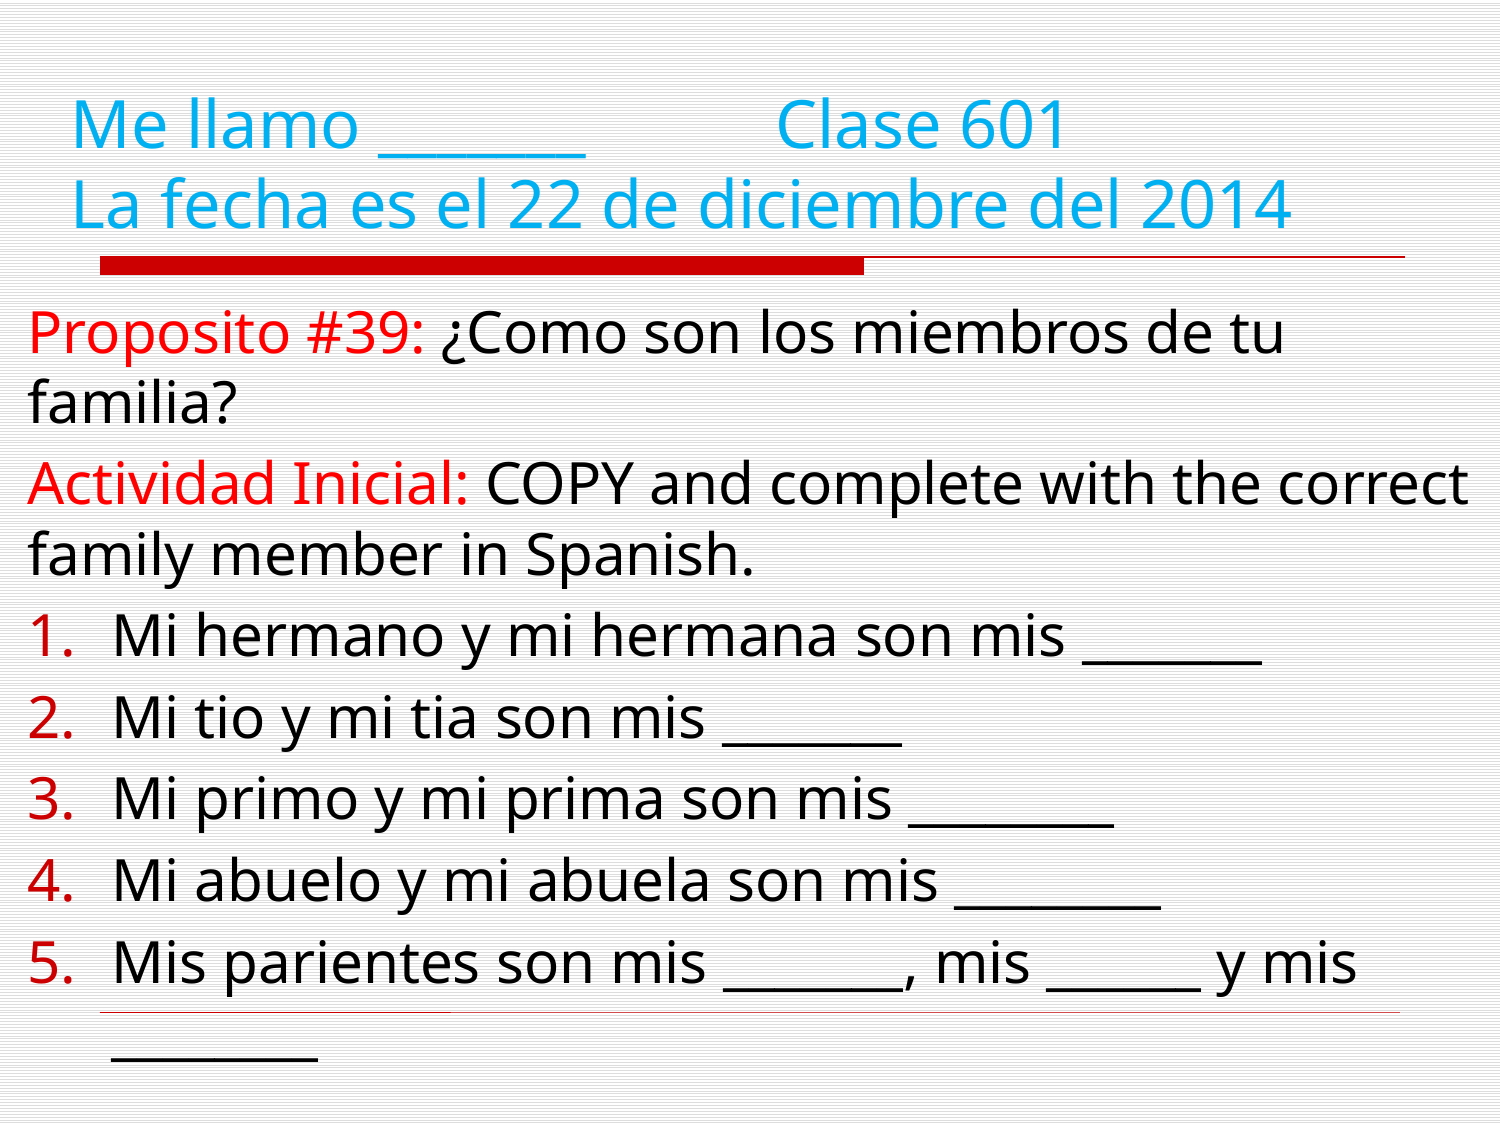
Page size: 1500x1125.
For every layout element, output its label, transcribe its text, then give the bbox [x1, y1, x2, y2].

list Proposito #39: ¿Como son los miembros de tu familia? Actividad Inicial: COPY and complete with the correct family member in Spanish. Mi hermano y mi hermana son mis _______ Mi tio y mi tia son mis _______ Mi primo y mi prima son mis ________ Mi abuelo y mi abuela son mis ________ Mis parientes son mis _______, mis ______ y mis ________ [12, 287, 1500, 988]
title Me llamo _______ Clase 601 La fecha es el 22 de diciembre del 2014 [55, 50, 1463, 250]
